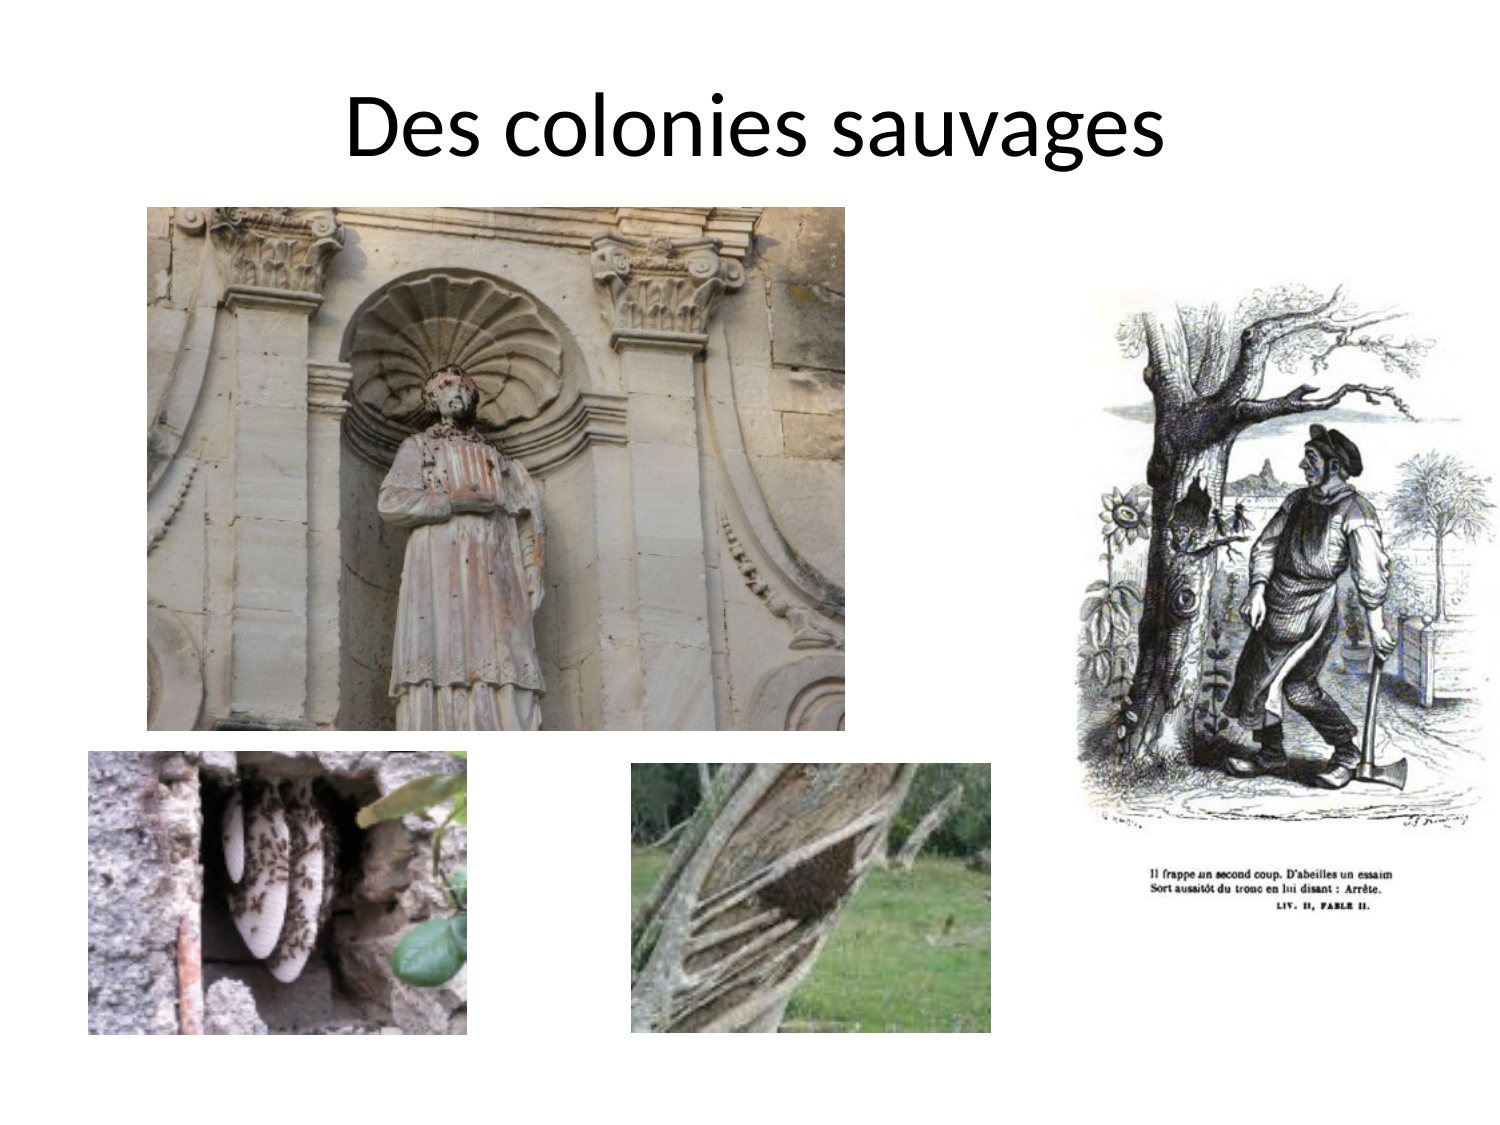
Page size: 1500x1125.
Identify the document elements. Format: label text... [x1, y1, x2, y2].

picture [88, 751, 467, 1036]
title Des colonies sauvages [88, 26, 1424, 214]
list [1072, 278, 1500, 916]
picture [631, 762, 991, 1033]
picture [147, 207, 845, 731]
